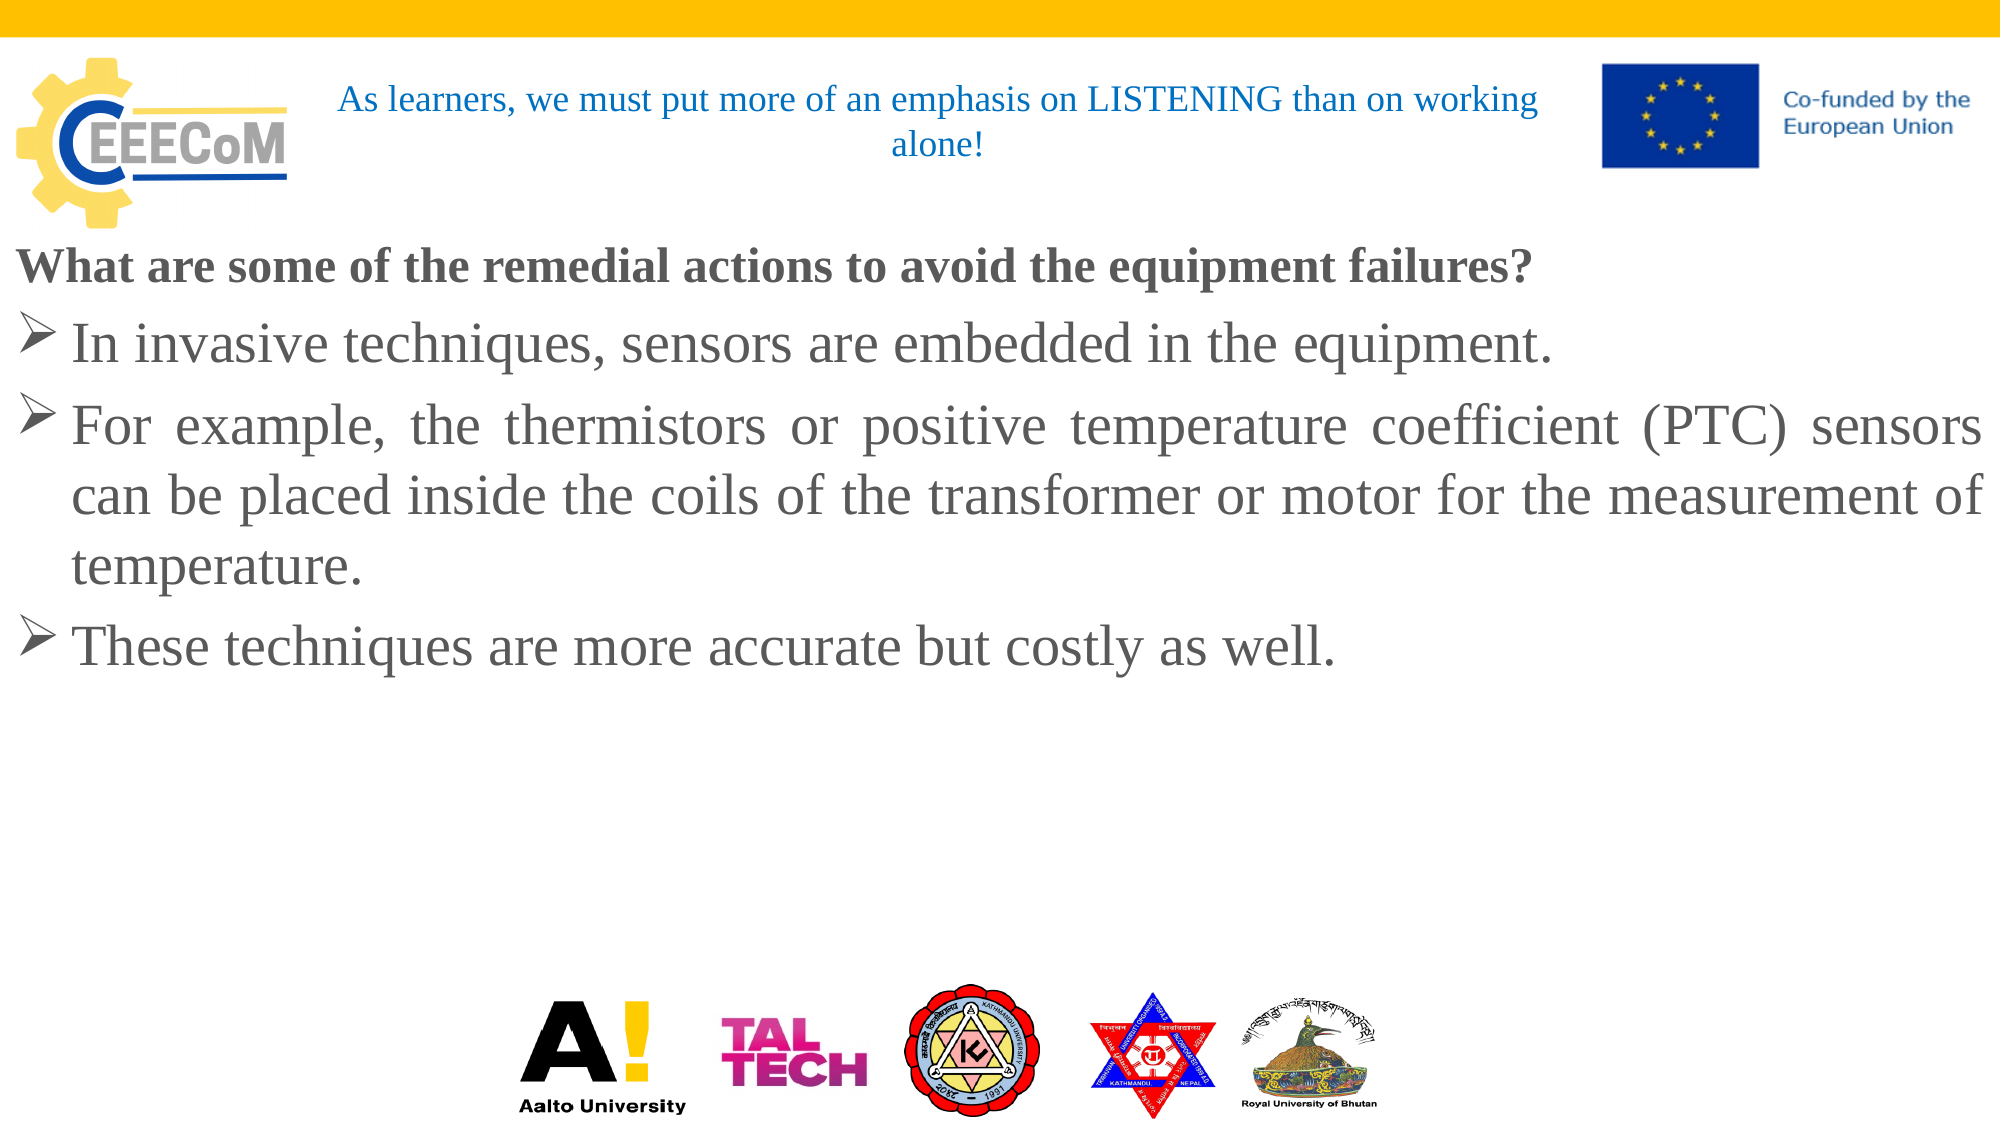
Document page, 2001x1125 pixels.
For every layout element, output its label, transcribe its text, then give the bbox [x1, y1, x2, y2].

title As learners, we must put more of an emphasis on LISTENING than on working alone! [312, 37, 1565, 201]
list What are some of the remedial actions to avoid the equipment failures? In invasive techniques, sensors are embedded in the equipment. For example, the thermistors or positive temperature coefficient (PTC) sensors can be placed inside the coils of the transformer or motor for the measurement of temperature. These techniques are more accurate but costly as well. [0, 224, 2000, 975]
picture [512, 984, 1382, 1125]
picture [11, 50, 299, 224]
picture [1595, 46, 2000, 181]
